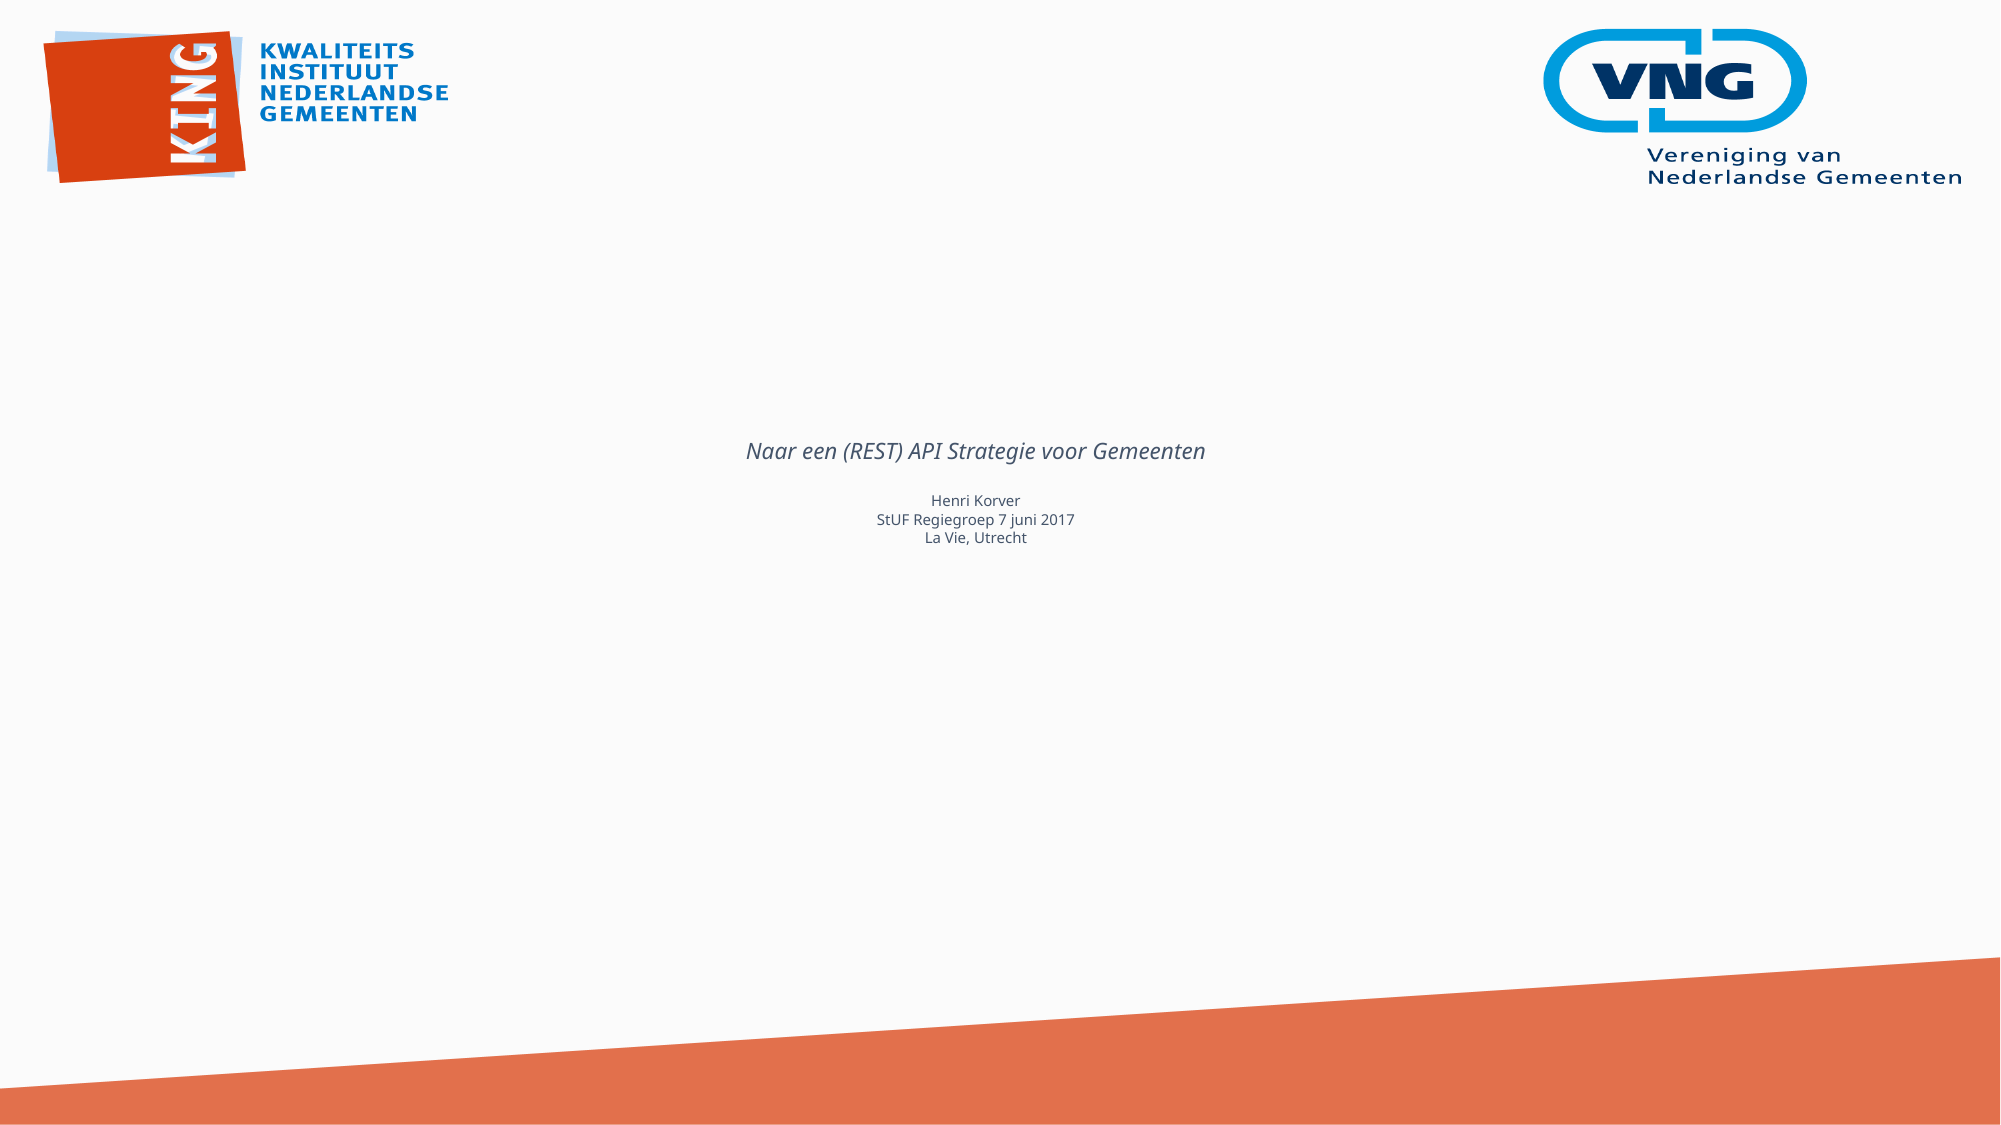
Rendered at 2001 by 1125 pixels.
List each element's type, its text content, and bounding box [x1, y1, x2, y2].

picture [0, 0, 2000, 1125]
title Naar een (REST) API Strategie voor Gemeenten Henri Korver StUF Regiegroep 7 juni 2017 La Vie, Utrecht [133, 373, 1819, 615]
